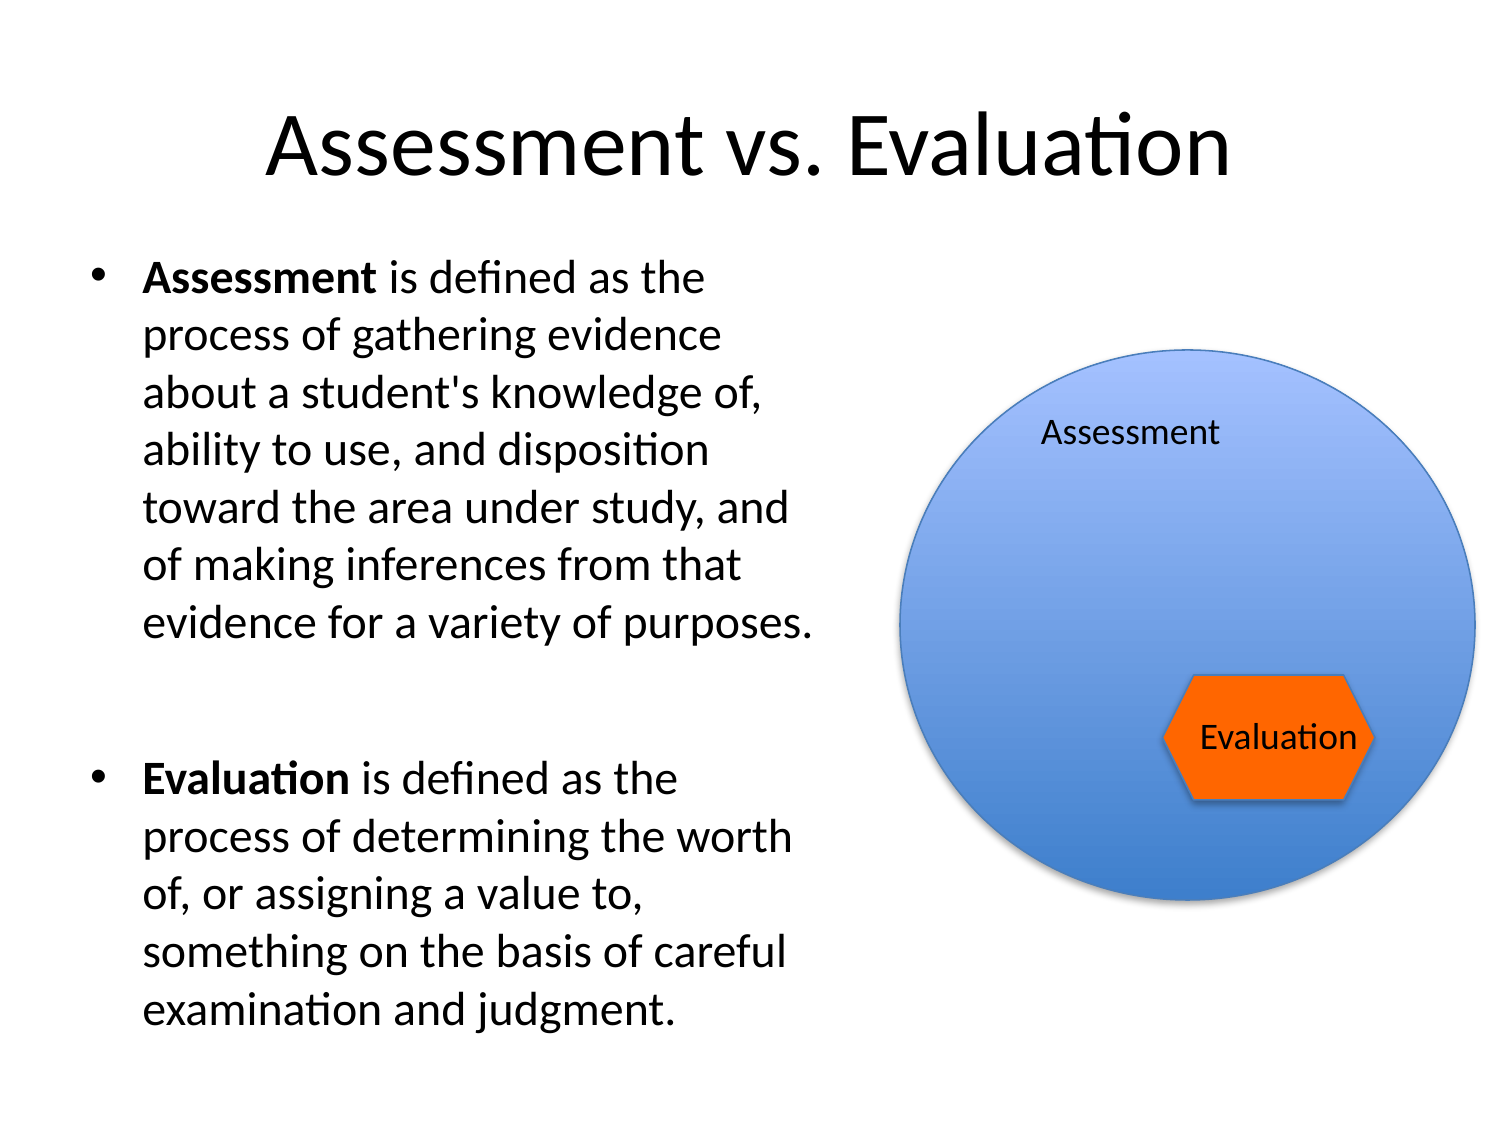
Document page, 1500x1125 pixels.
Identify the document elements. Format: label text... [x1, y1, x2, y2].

title Assessment vs. Evaluation [75, 45, 1425, 233]
list Assessment is defined as the process of gathering evidence about a student's knowledge of, ability to use, and disposition toward the area under study, and of making inferences from that evidence for a variety of purposes. Evaluation is defined as the process of determining the worth of, or assigning a value to, something on the basis of careful examination and judgment. [75, 237, 838, 1050]
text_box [899, 349, 1476, 901]
